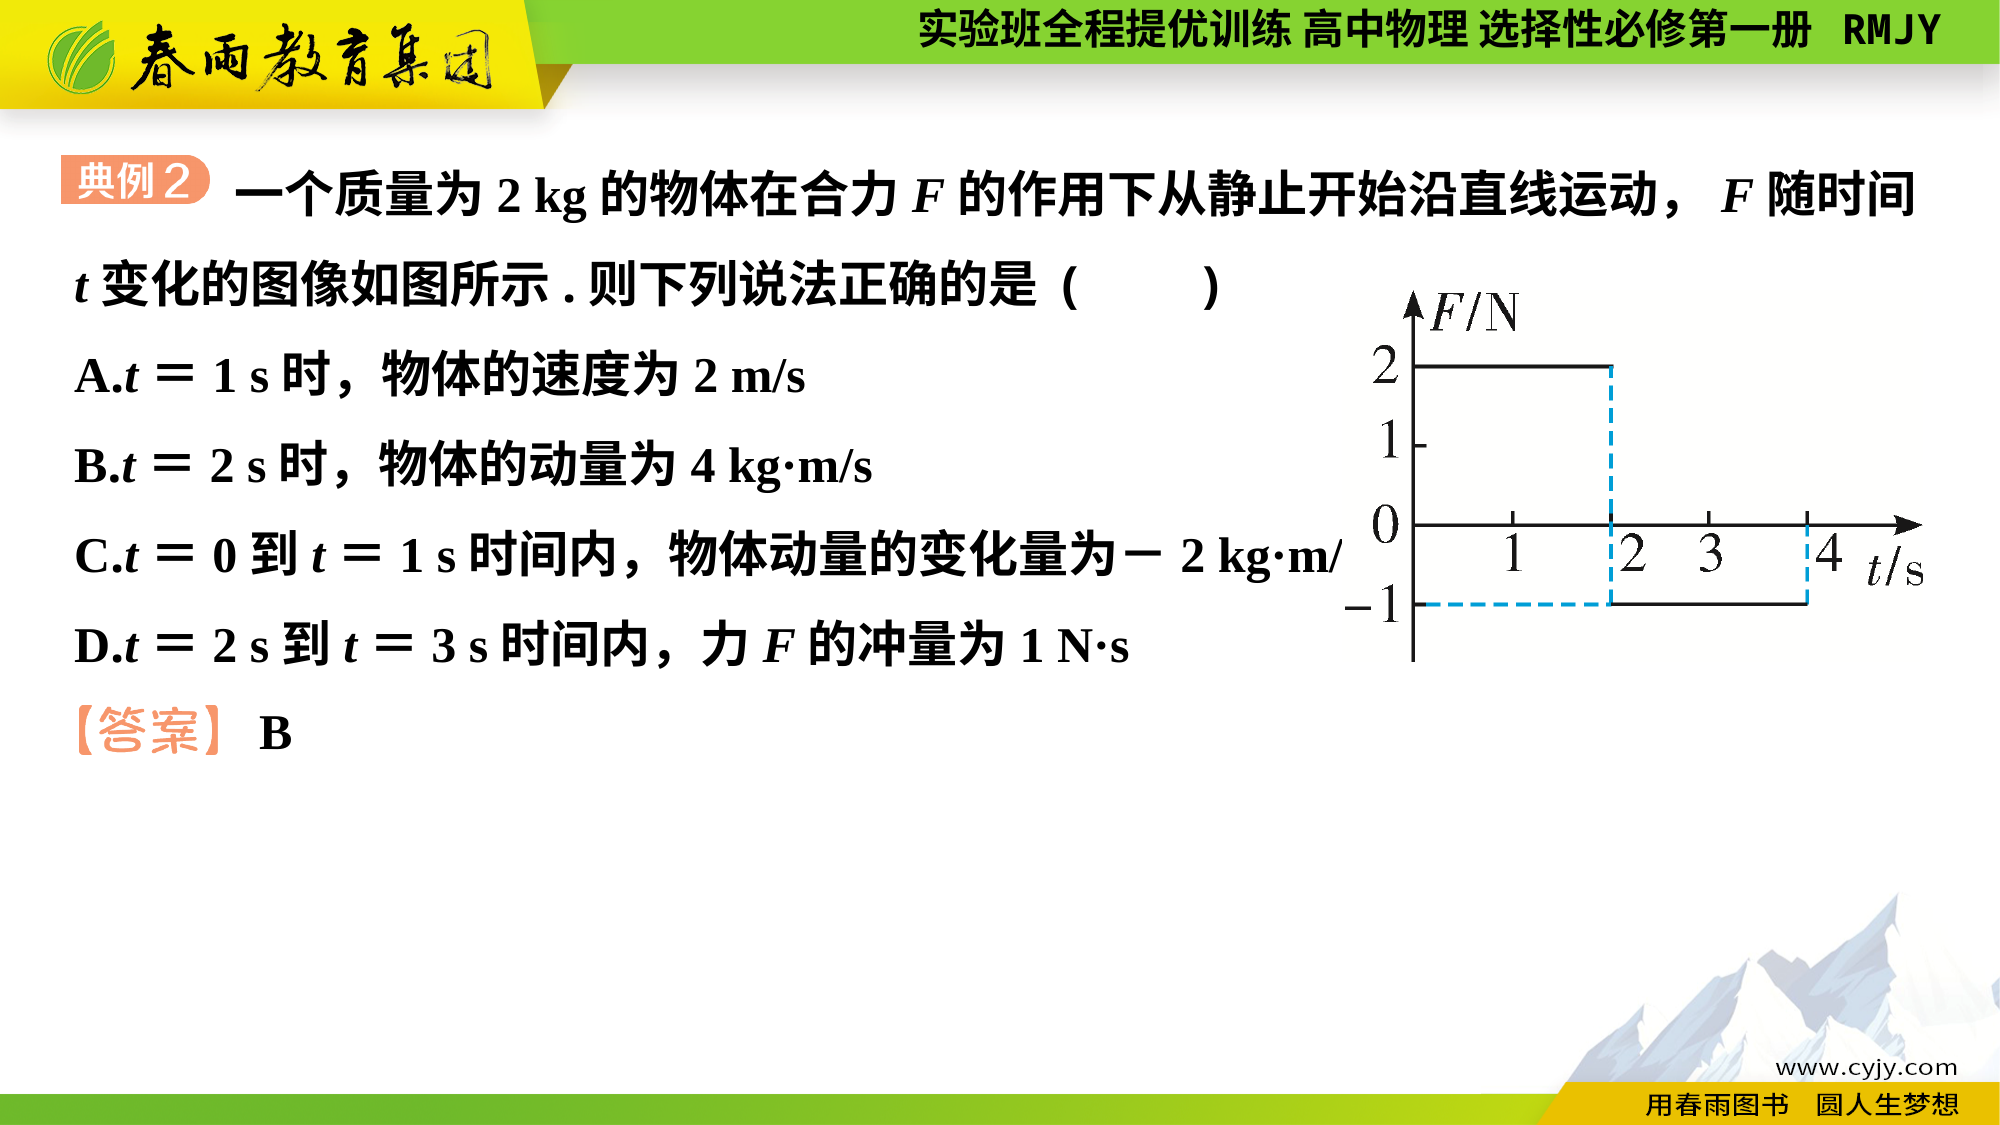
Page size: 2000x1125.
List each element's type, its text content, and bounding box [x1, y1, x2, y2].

picture [0, 0, 2000, 1125]
list 一个质量为2 kg的物体在合力F的作用下从静止开始沿直线运动，F随时间t变化的图像如图所示.则下列说法正确的是 ( ) A.t＝1 s时，物体的速度为2 m/s B.t＝2 s时，物体的动量为4 kg·m/s C.t＝0到t＝1 s时间内，物体动量的变化量为－2 kg·m/s D.t＝2 s到t＝3 s时间内，力F的冲量为1 N·s [59, 125, 1944, 686]
text_box B [244, 692, 308, 768]
